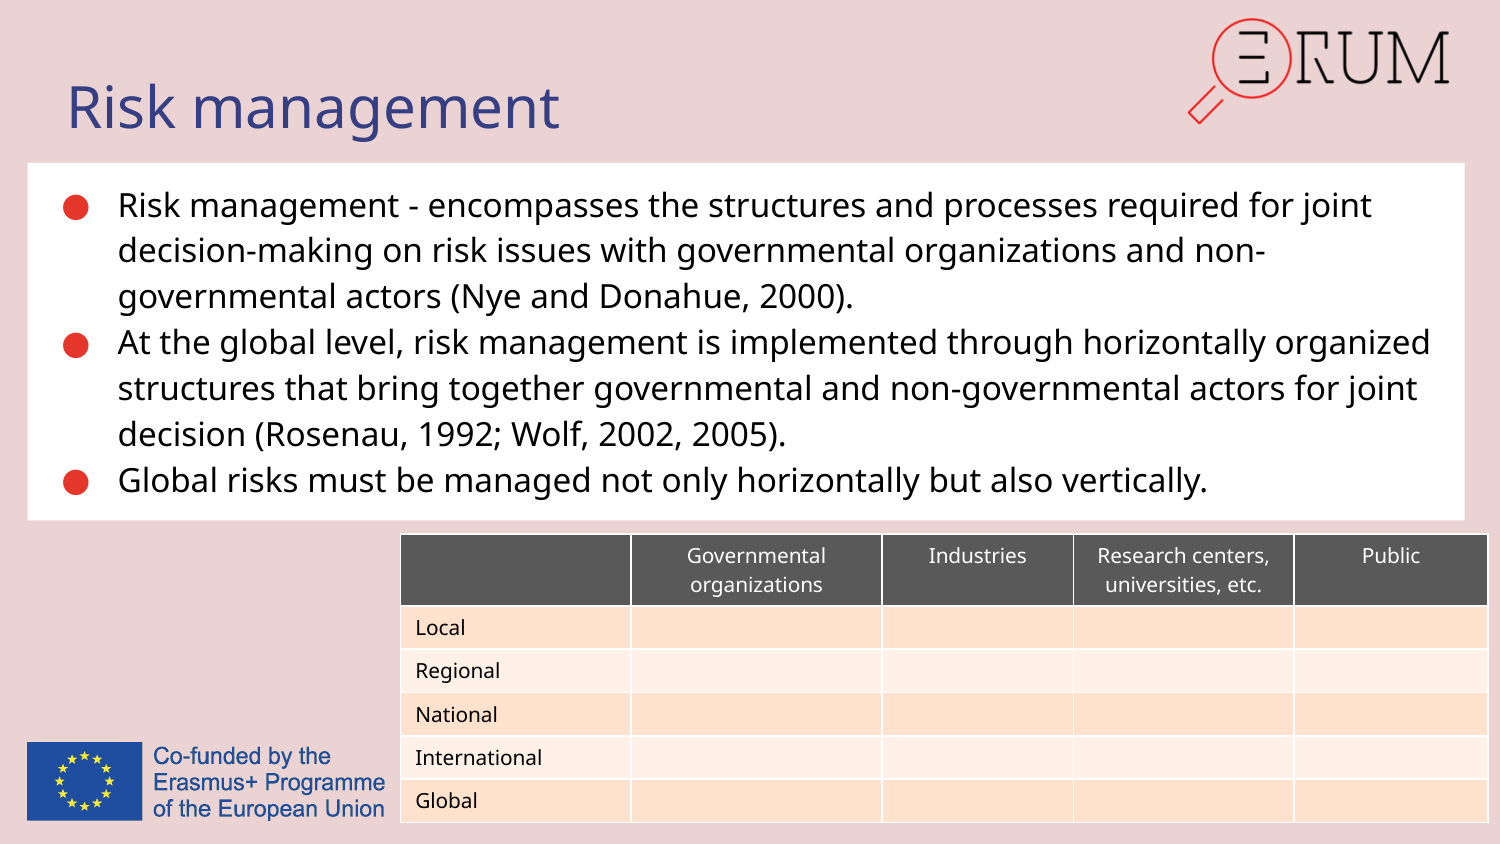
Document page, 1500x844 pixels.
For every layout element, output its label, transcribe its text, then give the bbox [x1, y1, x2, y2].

table_cell Local [401, 607, 630, 648]
table_header [401, 535, 630, 605]
table_cell [883, 607, 1073, 648]
table_cell [632, 650, 881, 692]
list Risk management - encompasses the structures and processes required for joint decision-making on risk issues with governmental organizations and non-governmental actors (Nye and Donahue, 2000). At the global level, risk management is implemented through horizontally organized structures that bring together governmental and non-governmental actors for joint decision (Rosenau, 1992; Wolf, 2002, 2005). Global risks must be managed not only horizontally but also vertically. [27, 162, 1465, 521]
table_cell [1295, 607, 1487, 648]
table_cell [1295, 650, 1487, 692]
table_cell [1295, 780, 1487, 822]
table_cell [1295, 693, 1487, 735]
table_header Governmental organizations [632, 535, 881, 605]
table_cell [1074, 693, 1293, 735]
table_cell National [401, 693, 630, 735]
table_cell [1074, 737, 1293, 778]
table_cell [632, 780, 881, 822]
table_cell [883, 693, 1073, 735]
table_cell [1074, 650, 1293, 692]
table_cell Global [401, 780, 630, 822]
table_header Industries [883, 535, 1073, 605]
picture [1136, 0, 1500, 137]
table_cell [883, 737, 1073, 778]
title Risk management [51, 55, 1168, 150]
table_cell [1074, 607, 1293, 648]
table_cell [632, 737, 881, 778]
table_cell [632, 607, 881, 648]
table_cell [883, 780, 1073, 822]
table_cell Regional [401, 650, 630, 692]
table_cell [632, 693, 881, 735]
table_header Public [1295, 535, 1487, 605]
table_cell [1074, 780, 1293, 822]
table_cell [1295, 737, 1487, 778]
table_cell International [401, 737, 630, 778]
table_cell [883, 650, 1073, 692]
picture [27, 742, 385, 821]
table_header Research centers, universities, etc. [1074, 535, 1293, 605]
